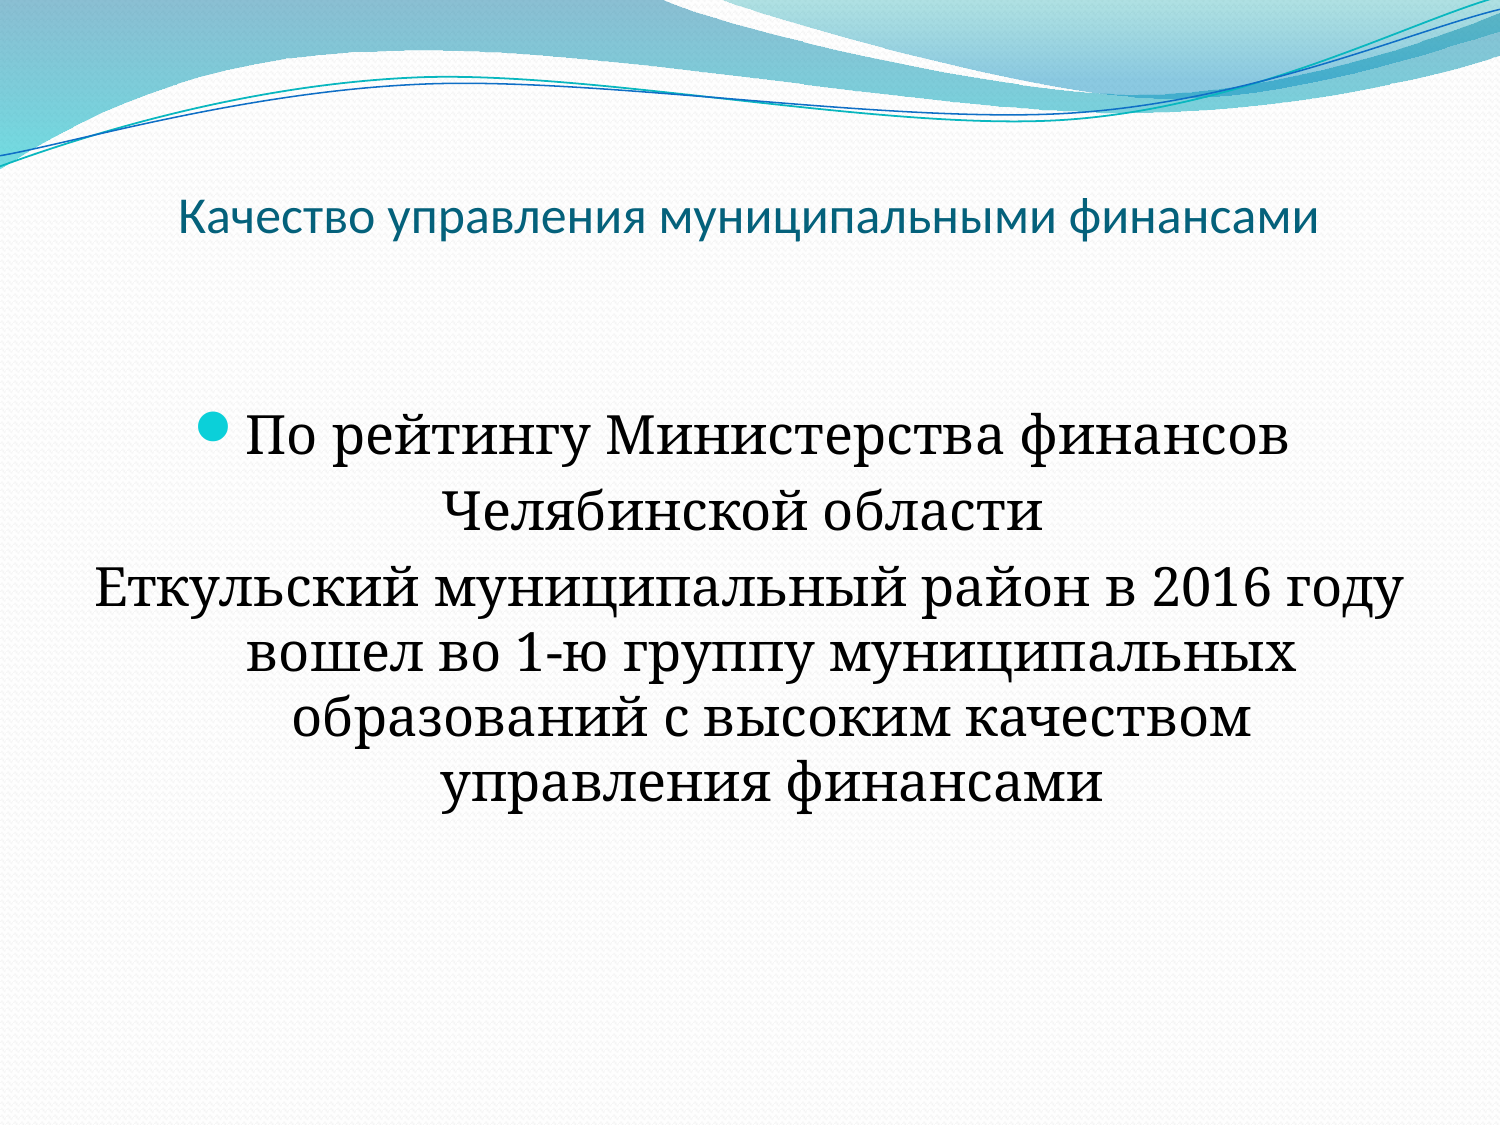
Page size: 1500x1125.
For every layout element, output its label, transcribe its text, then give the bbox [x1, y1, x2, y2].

title Качество управления муниципальными финансами [75, 137, 1425, 244]
list По рейтингу Министерства финансов Челябинской области Еткульский муниципальный район в 2016 году вошел во 1-ю группу муниципальных образований с высоким качеством управления финансами [75, 317, 1425, 1038]
